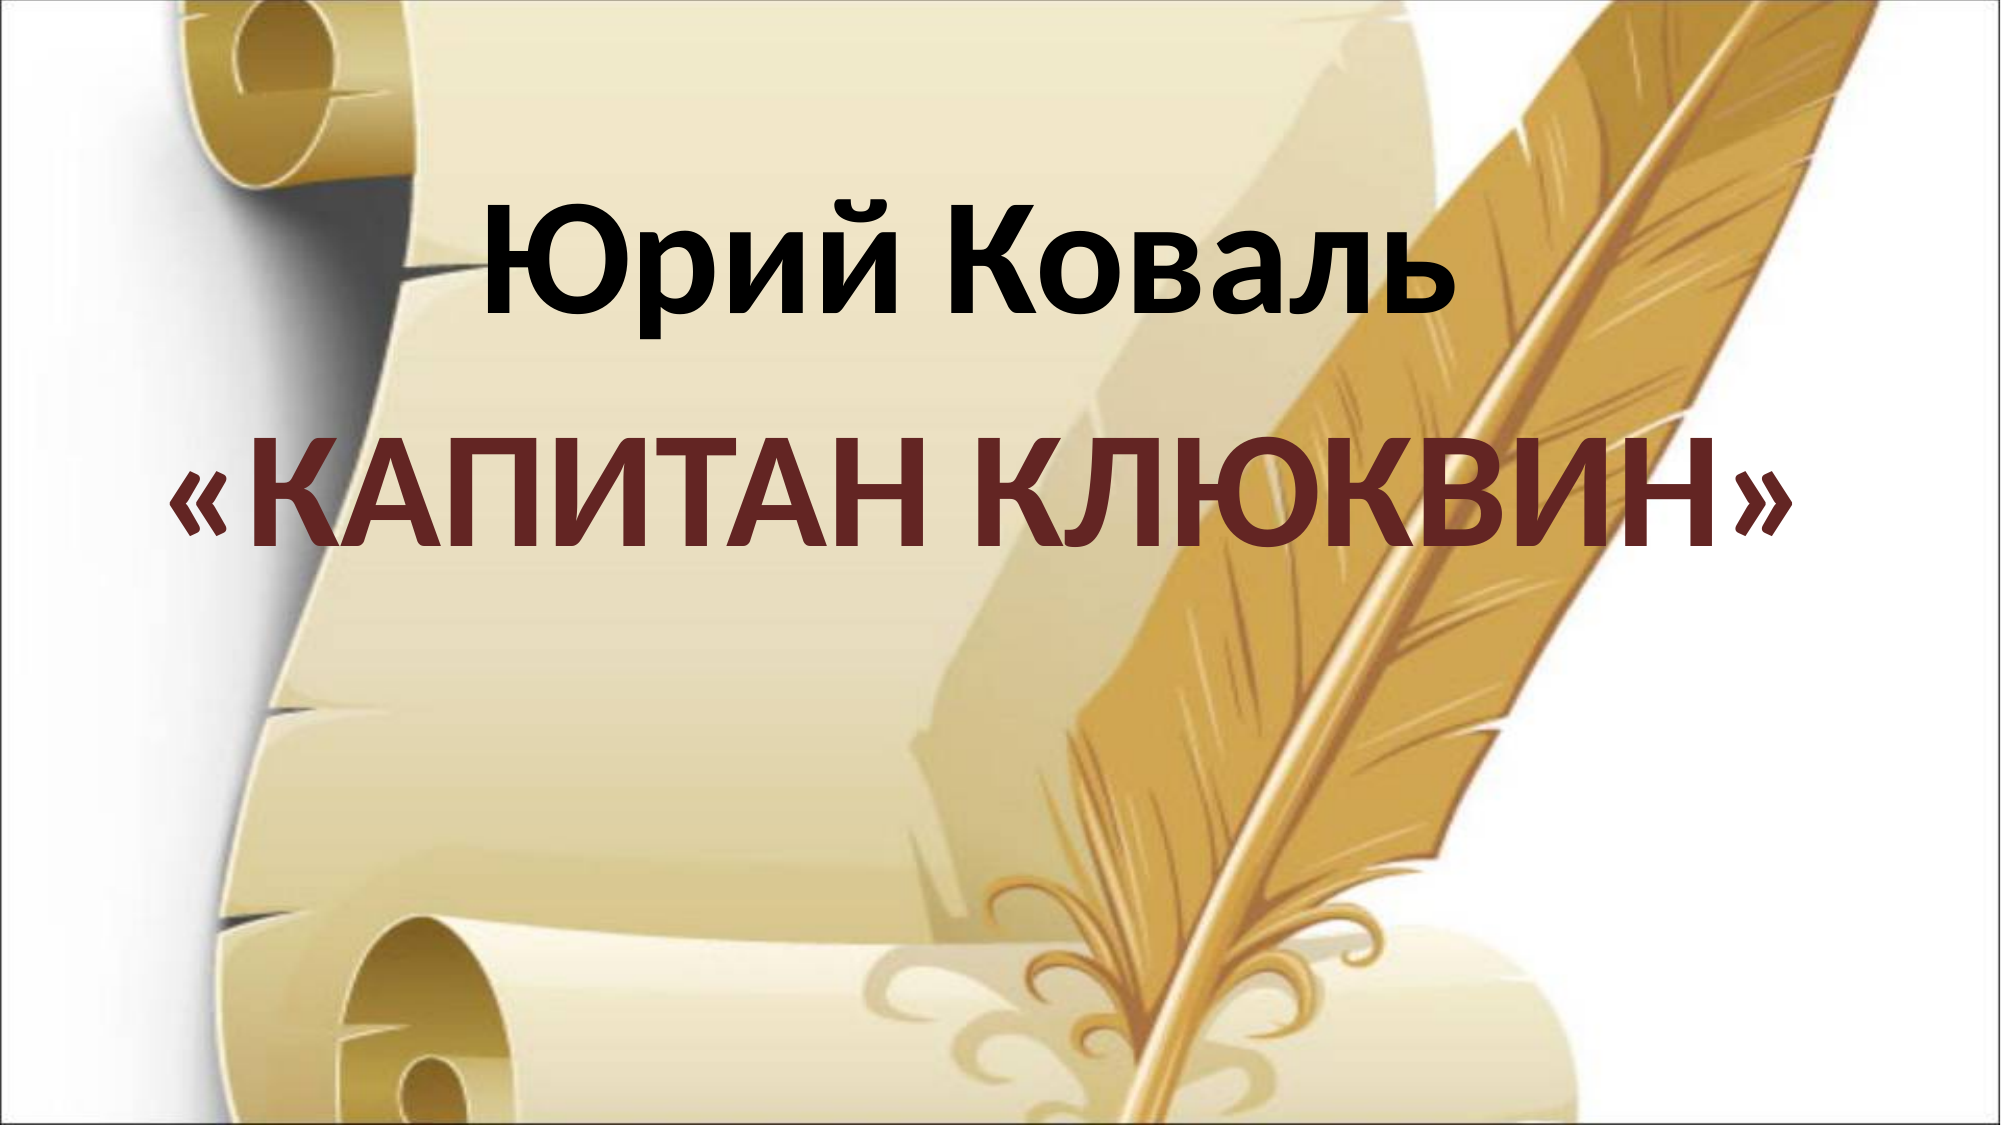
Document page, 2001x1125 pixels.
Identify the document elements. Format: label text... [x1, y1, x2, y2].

list Юрий Коваль «КАПИТАН КЛЮКВИН» [0, 139, 1940, 999]
picture [0, 0, 2001, 1125]
